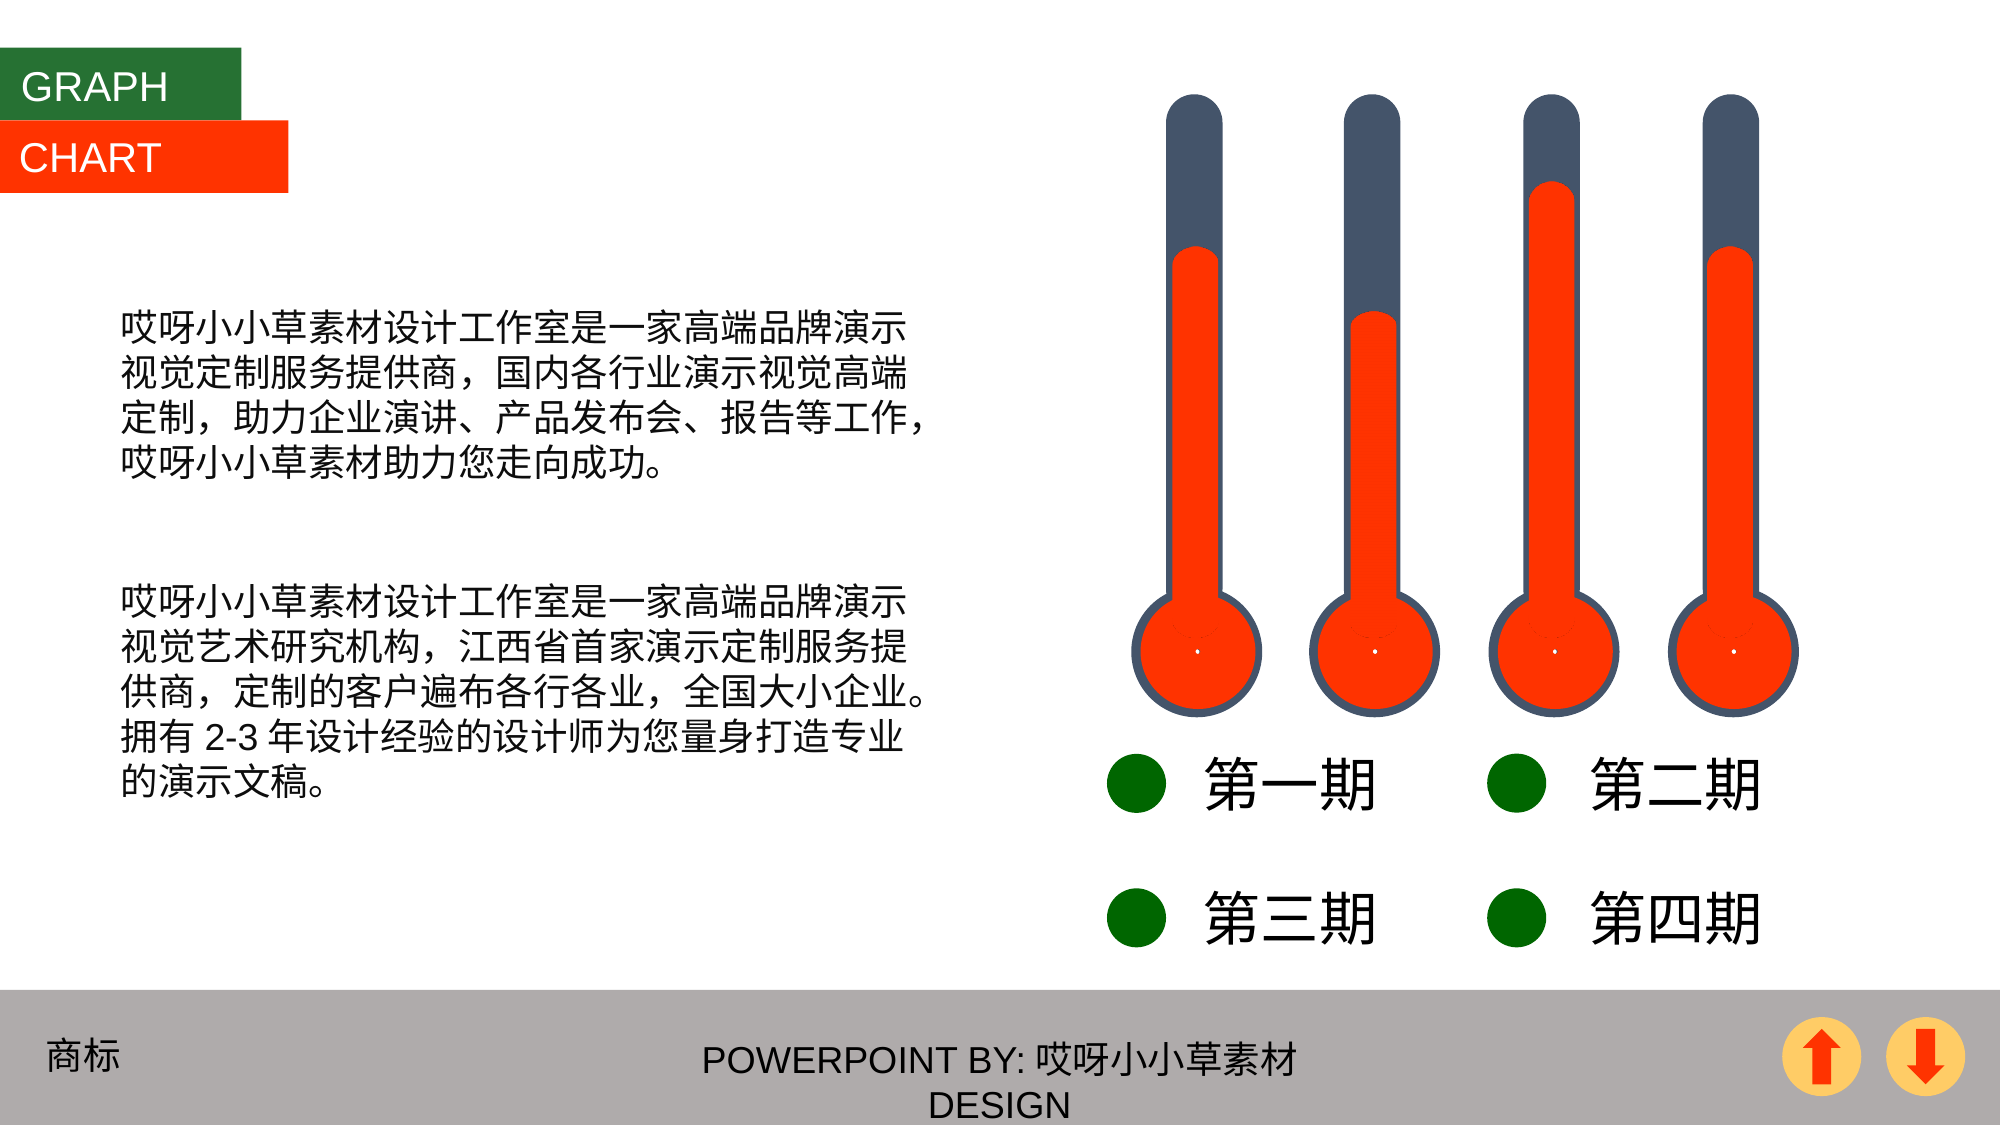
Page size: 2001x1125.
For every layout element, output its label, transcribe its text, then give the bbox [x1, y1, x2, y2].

text_box 第二期 [1573, 740, 1780, 826]
chart [1106, 82, 1855, 640]
text_box CHART [4, 123, 197, 189]
text_box [1486, 887, 1548, 949]
text_box 第三期 [1188, 874, 1395, 960]
text_box [1105, 887, 1168, 949]
text_box GRAPH [6, 52, 210, 117]
text_box 第四期 [1573, 874, 1780, 960]
text_box 第一期 [1188, 740, 1395, 825]
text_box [1667, 640, 1799, 718]
text_box 哎呀小小草素材设计工作室是一家高端品牌演示视觉定制服务提供商，国内各行业演示视觉高端定制，助力企业演讲、产品发布会、报告等工作，哎呀小小草素材助力您走向成功。 [105, 296, 936, 491]
text_box [1486, 752, 1548, 814]
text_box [1488, 640, 1620, 718]
text_box 哎呀小小草素材设计工作室是一家高端品牌演示视觉艺术研究机构，江西省首家演示定制服务提供商，定制的客户遍布各行各业，全国大小企业。拥有2-3年设计经验的设计师为您量身打造专业的演示文稿。 [105, 570, 936, 811]
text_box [1309, 640, 1441, 718]
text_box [1131, 640, 1263, 718]
text_box [1105, 752, 1168, 814]
